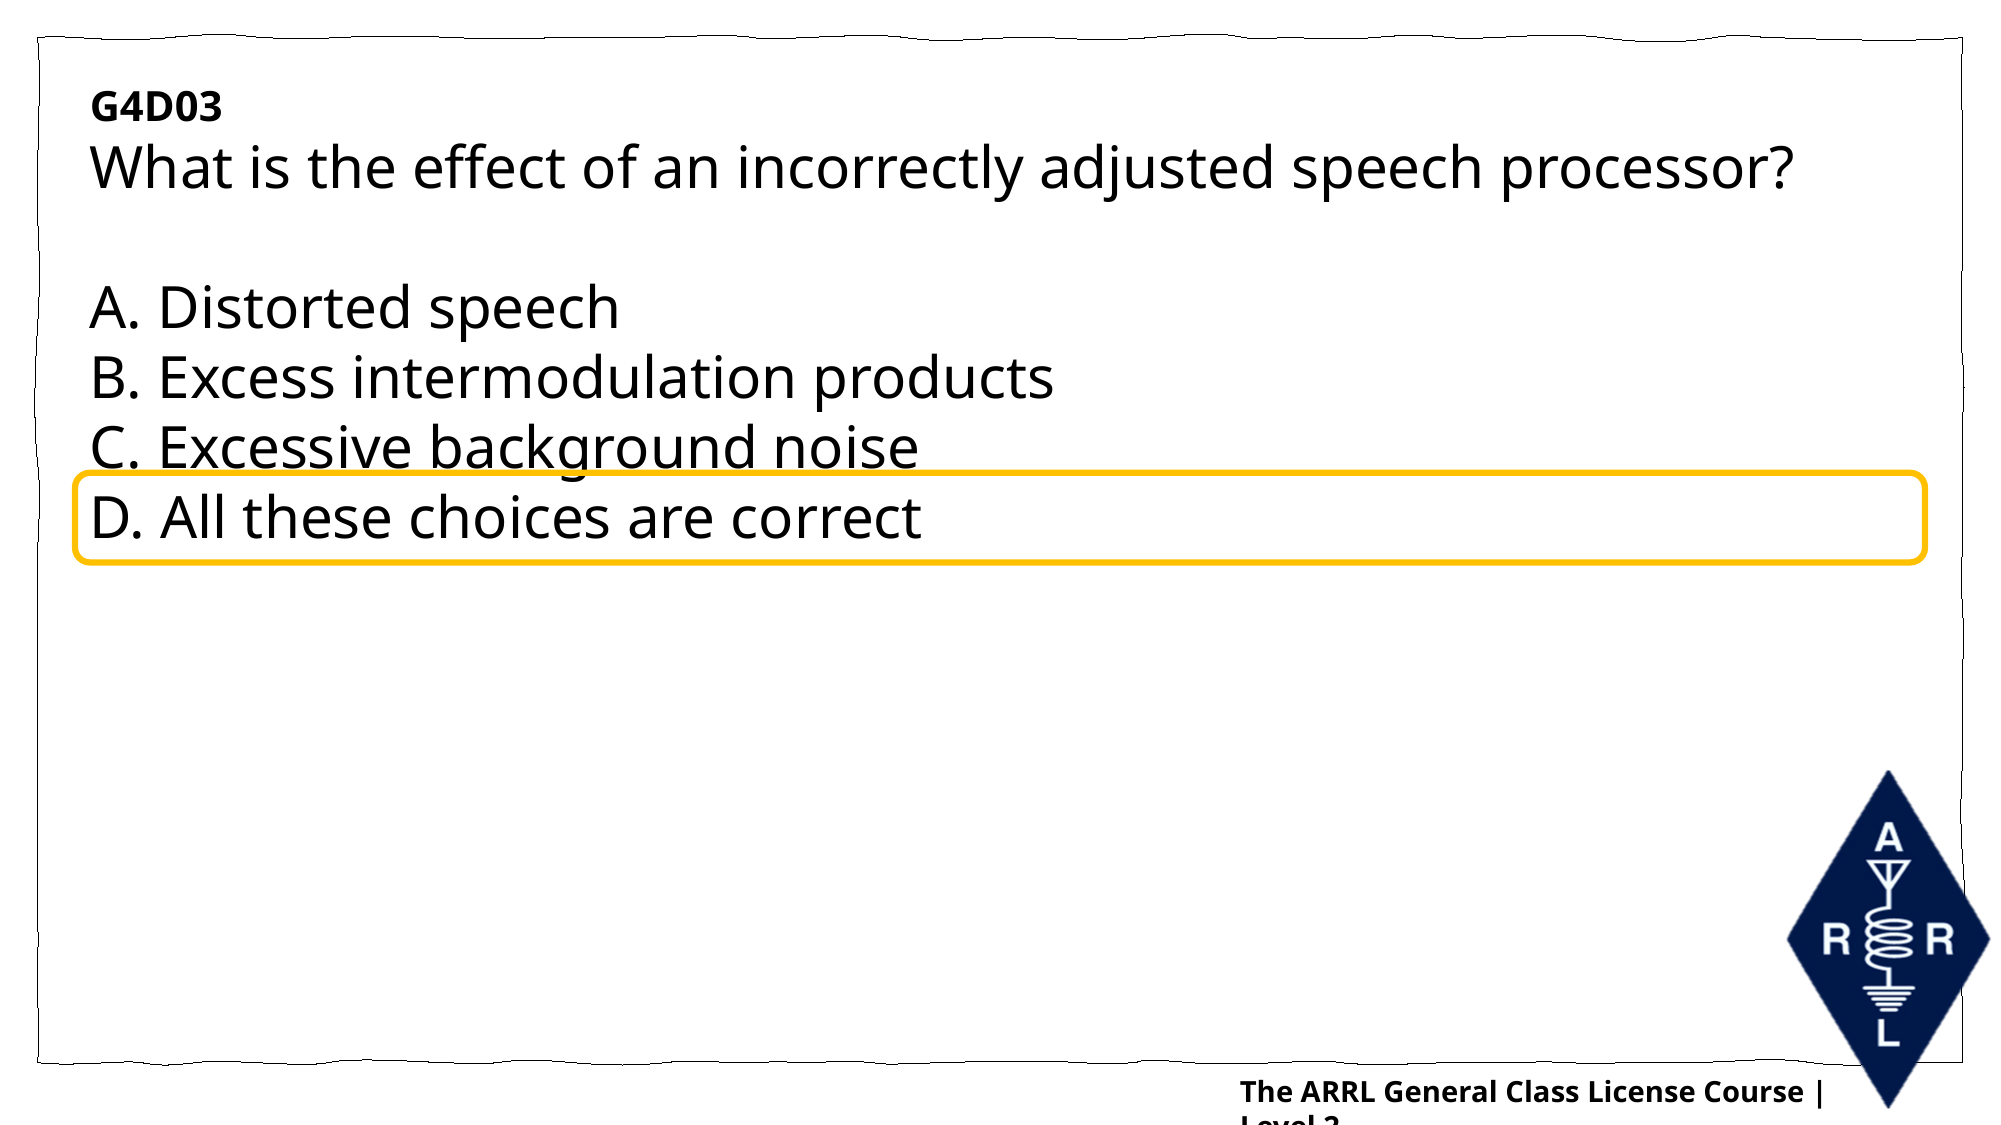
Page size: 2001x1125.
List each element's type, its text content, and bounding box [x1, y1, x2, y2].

text_box G4D03 What is the effect of an incorrectly adjusted speech processor? A. Distorted speech B. Excess intermodulation products C. Excessive background noise D. All these choices are correct [75, 72, 1850, 479]
picture [1773, 752, 1999, 1125]
text_box [73, 471, 1927, 564]
